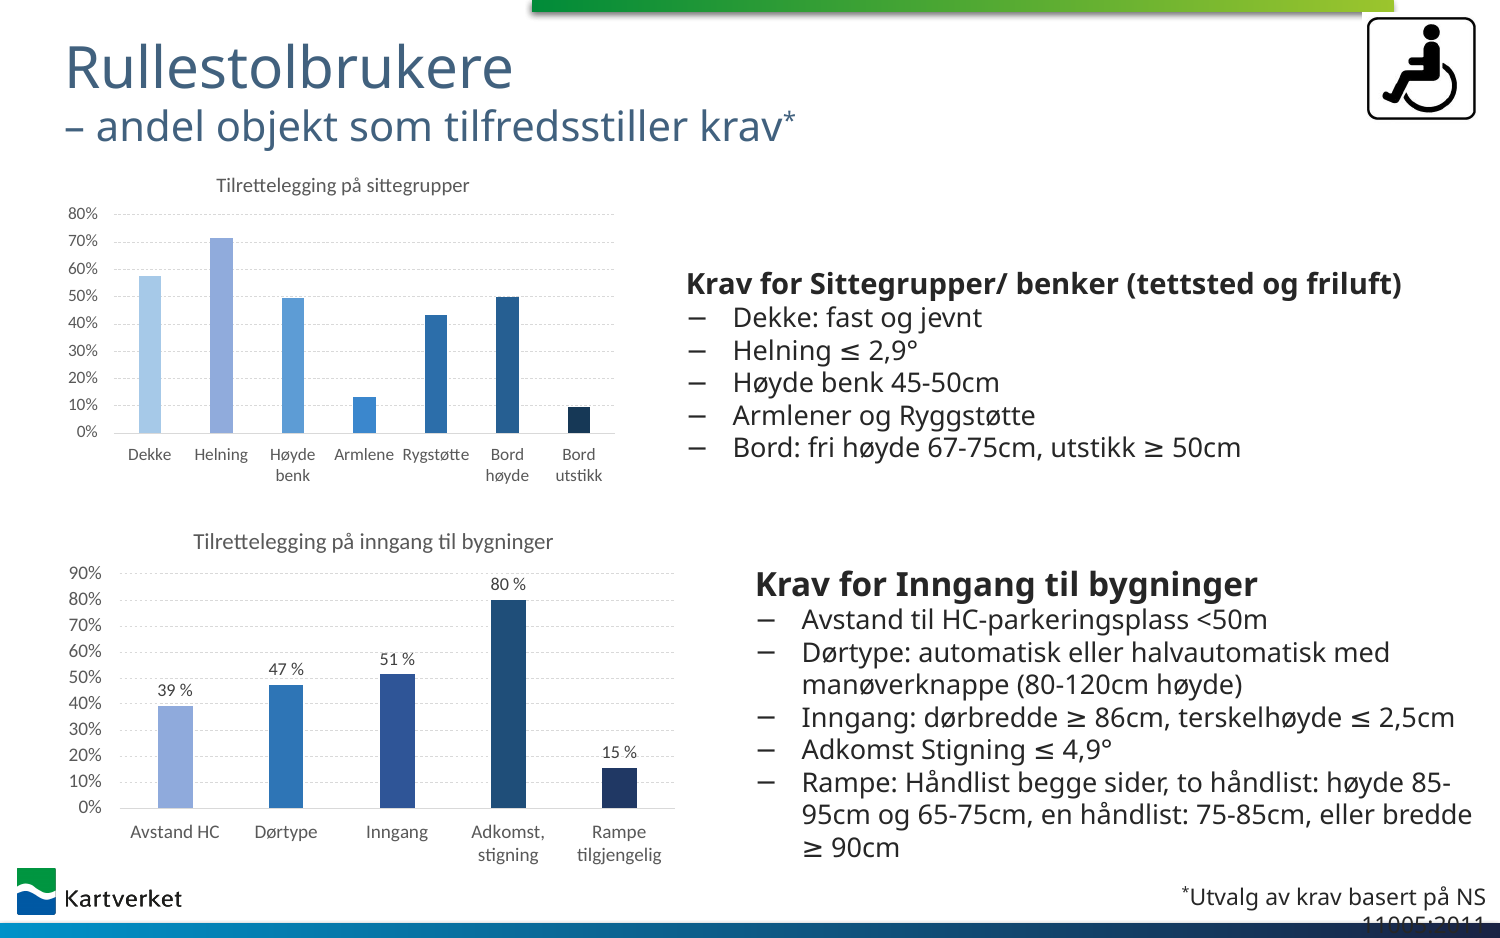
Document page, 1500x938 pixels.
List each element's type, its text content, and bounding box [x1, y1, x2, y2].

picture [62, 166, 625, 492]
text_box Krav for Inngang til bygninger Avstand til HC-parkeringsplass <50m Dørtype: automatisk eller halvautomatisk med manøverknappe (80-120cm høyde) Inngang: dørbredde ≥ 86cm, terskelhøyde ≤ 2,5cm Adkomst Stigning ≤ 4,9° Rampe: Håndlist begge sider, to håndlist: høyde 85-95cm og 65-75cm, en håndlist: 75-85cm, eller bredde ≥ 90cm [740, 555, 1491, 870]
picture [62, 520, 686, 874]
text_box Rullestolbrukere – andel objekt som tilfredsstiller krav* [49, 25, 1431, 158]
text_box Krav for Sittegrupper/ benker (tettsted og friluft) Dekke: fast og jevnt Helning ≤ 2,9° Høyde benk 45-50cm Armlener og Ryggstøtte Bord: fri høyde 67-75cm, utstikk ≥ 50cm [670, 258, 1418, 471]
picture [1362, 12, 1481, 126]
text_box *Utvalg av krav basert på NS 11005:2011 [1068, 873, 1500, 938]
